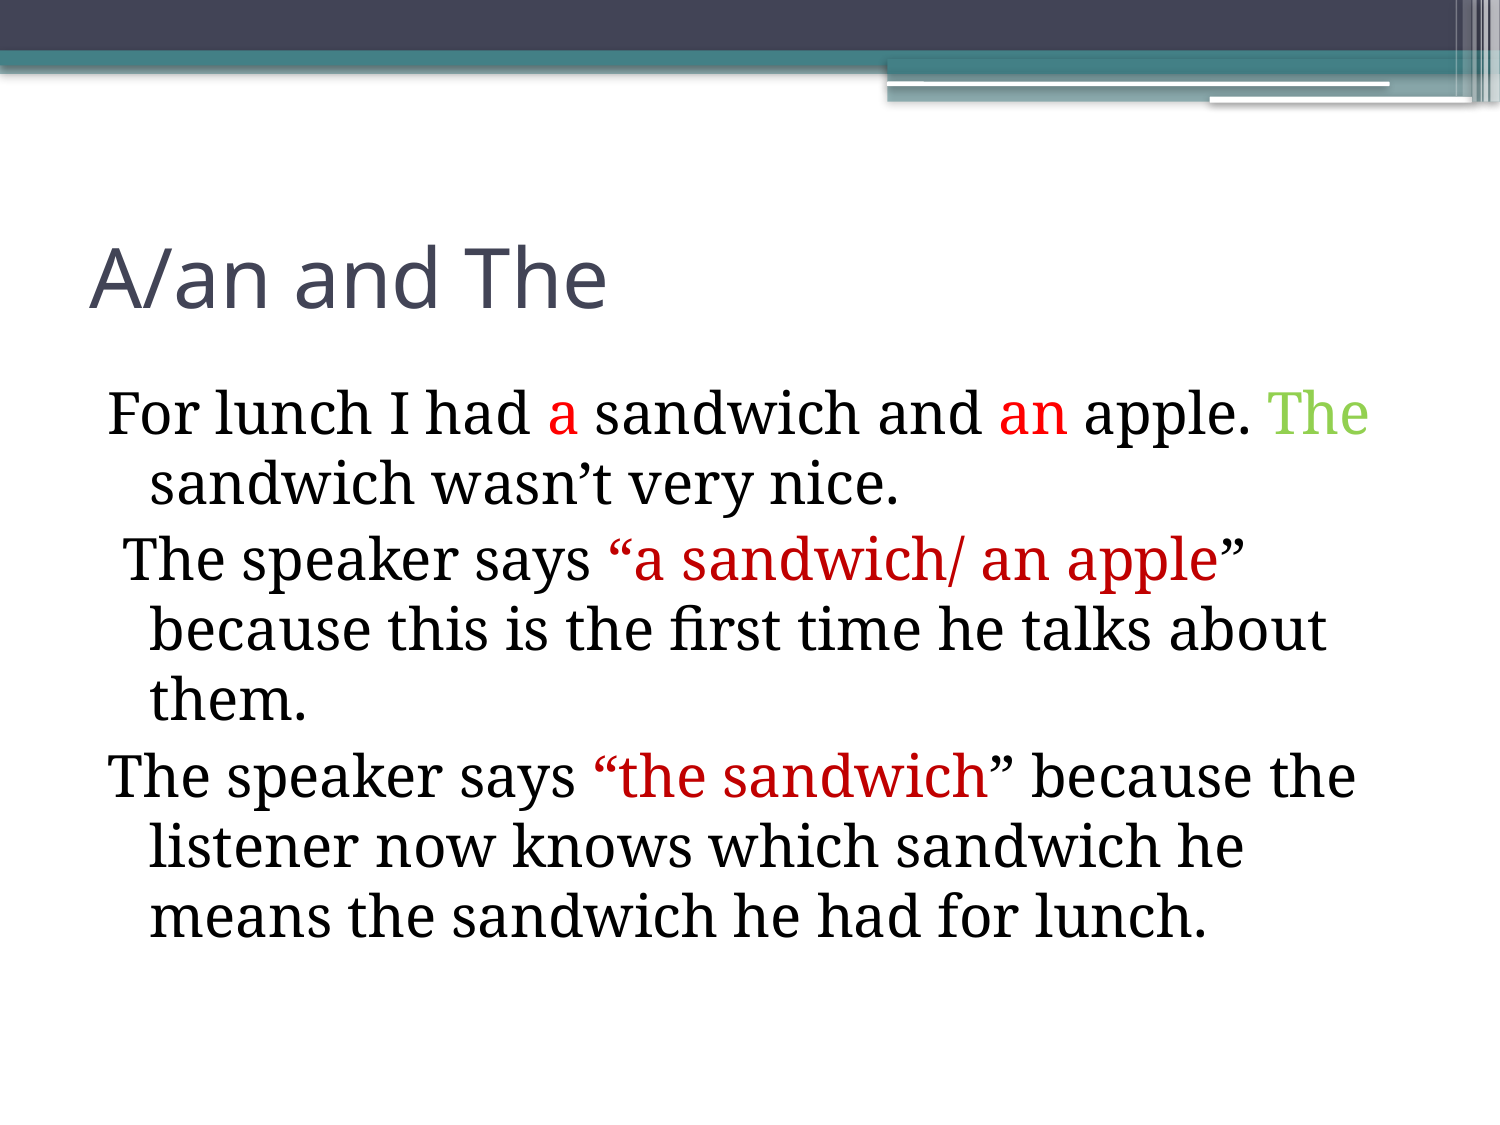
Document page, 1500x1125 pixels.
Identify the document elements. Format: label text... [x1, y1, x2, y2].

list For lunch I had a sandwich and an apple. The sandwich wasn’t very nice. The speaker says “a sandwich/ an apple” because this is the first time he talks about them. The speaker says “the sandwich” because the listener now knows which sandwich he means the sandwich he had for lunch. [75, 368, 1425, 1079]
title A/an and The [75, 187, 1425, 363]
